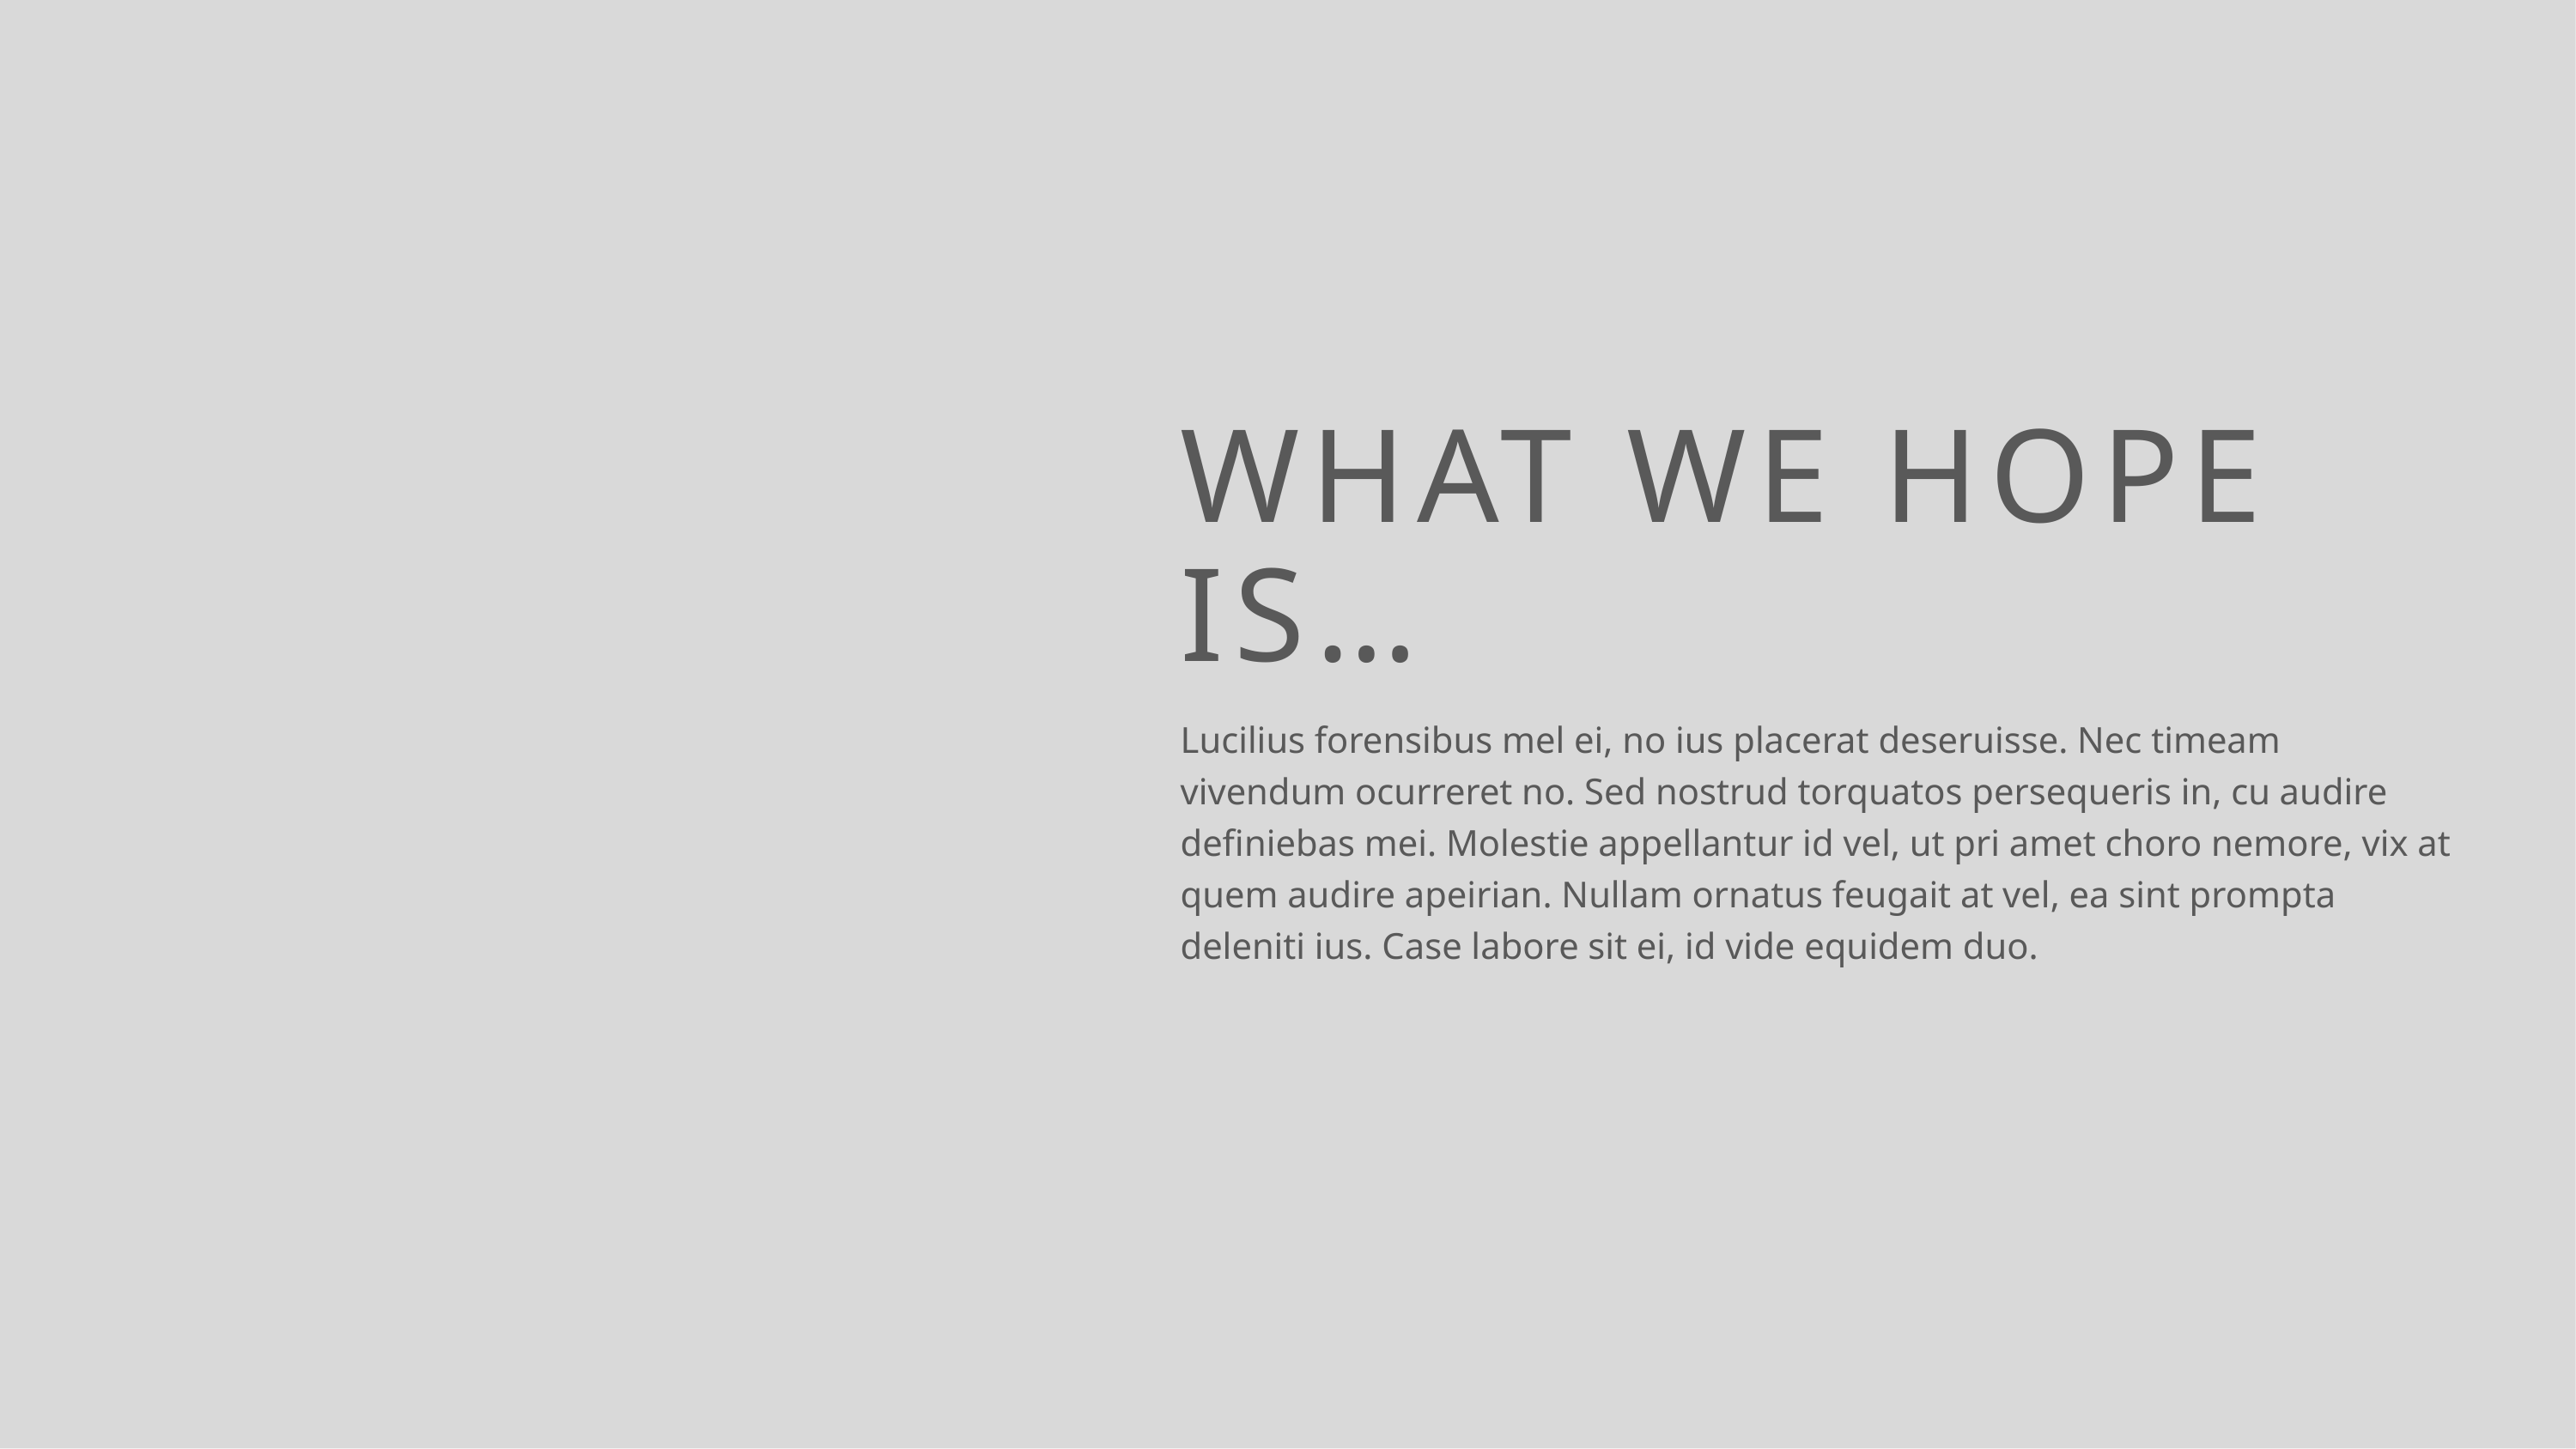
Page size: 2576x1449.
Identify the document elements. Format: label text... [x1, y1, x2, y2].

list WHAT WE HOPE IS… [1167, 239, 2468, 696]
list Lucilius forensibus mel ei, no ius placerat deseruisse. Nec timeam vivendum ocurreret no. Sed nostrud torquatos persequeris in, cu audire definiebas mei. Molestie appellantur id vel, ut pri amet choro nemore, vix at quem audire apeirian. Nullam ornatus feugait at vel, ea sint prompta deleniti ius. Case labore sit ei, id vide equidem duo. [1167, 701, 2468, 1168]
